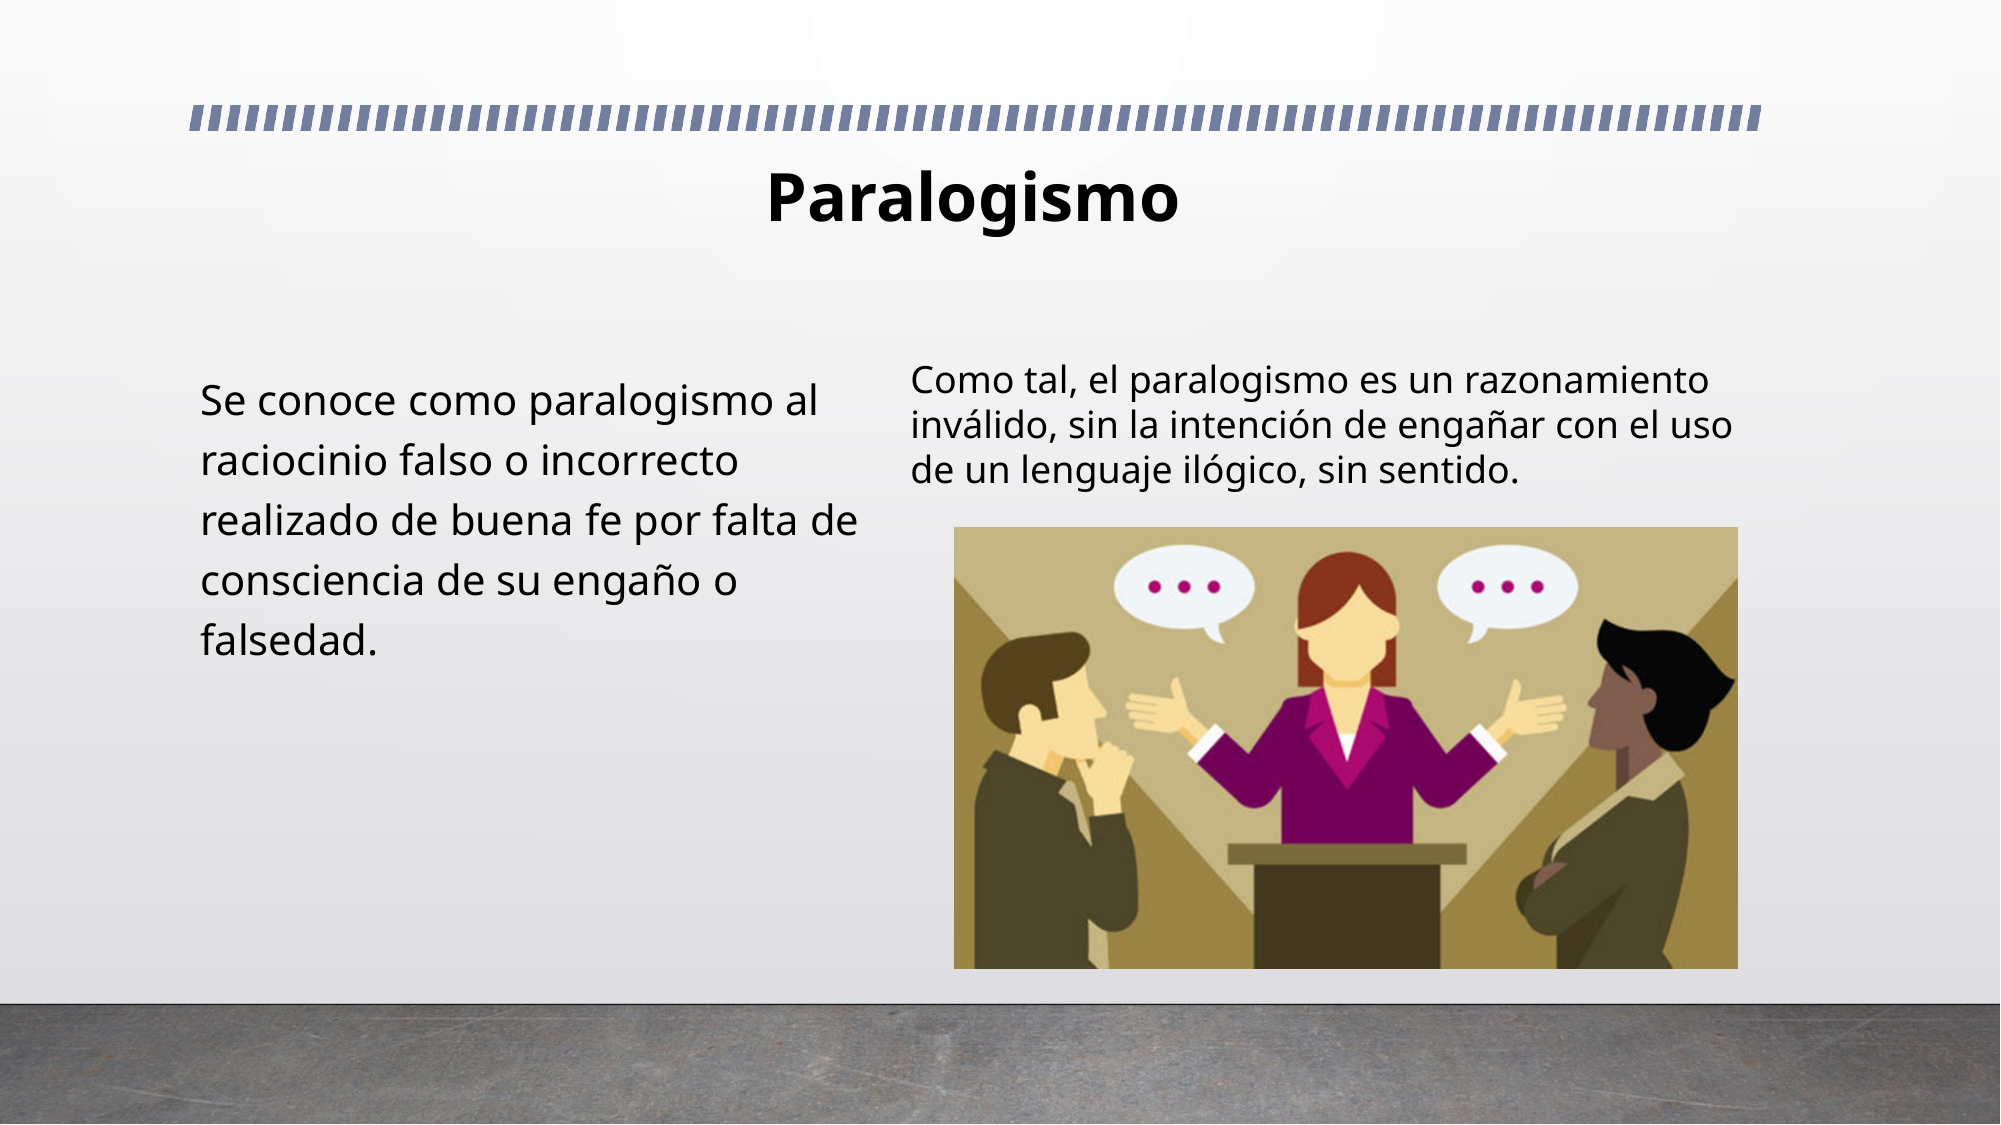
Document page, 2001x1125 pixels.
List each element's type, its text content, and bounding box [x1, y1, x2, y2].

list Se conoce como paralogismo al raciocinio falso o incorrecto realizado de buena fe por falta de consciencia de su engaño o falsedad. [185, 356, 881, 897]
picture [0, 1004, 2000, 1124]
title Paralogismo [185, 156, 1761, 329]
text_box Como tal, el paralogismo es un razonamiento inválido, sin la intención de engañar con el uso de un lenguaje ilógico, sin sentido. [895, 349, 1796, 499]
picture [953, 527, 1738, 969]
